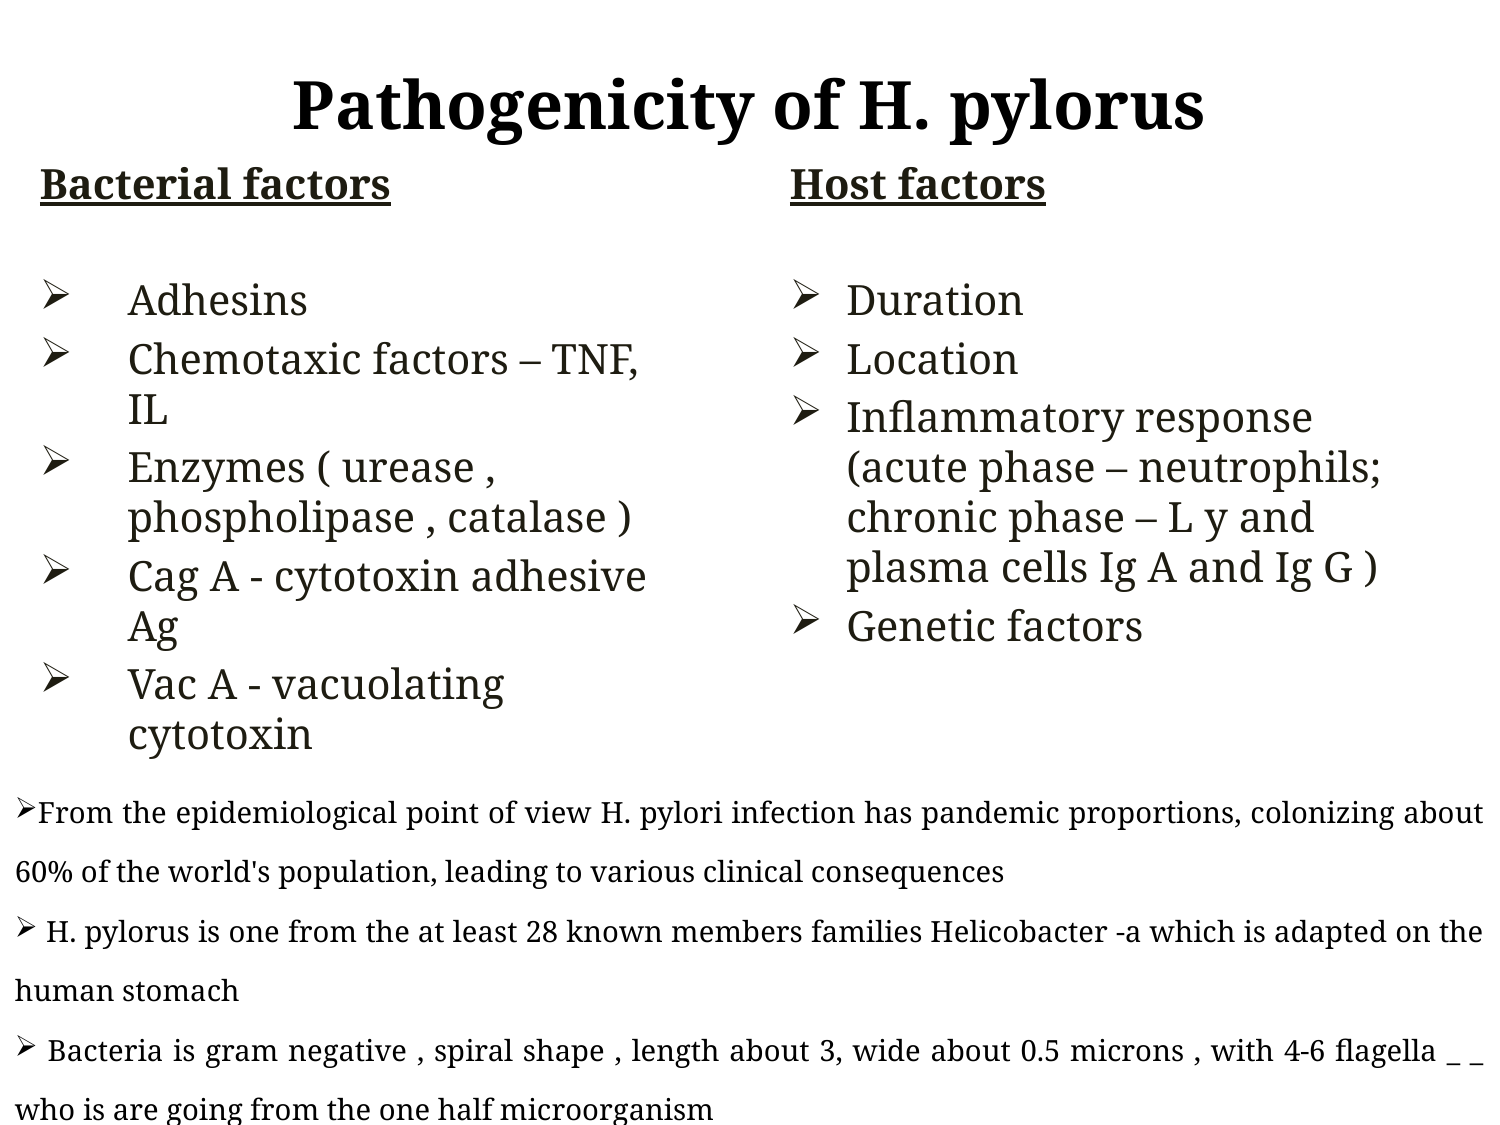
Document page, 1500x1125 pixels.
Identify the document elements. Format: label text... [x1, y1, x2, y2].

title Pathogenicity of H. pylorus [75, 37, 1425, 168]
list Bacterial factors Adhesins Chemotaxic factors – TNF, IL Enzymes ( urease , phospholipase , catalase ) Cag A - cytotoxin adhesive Ag Vac A - vacuolating cytotoxin [24, 149, 688, 762]
text_box From the epidemiological point of view H. pylori infection has pandemic proportions, colonizing about 60% of the world's population, leading to various clinical consequences H. pylorus is one from the at least 28 known members families Helicobacter -a which is adapted on the human stomach Bacteria is gram negative , spiral shape , length about 3, wide about 0.5 microns , with 4-6 flagella _ _ who is are going from the one half microorganism [0, 762, 1500, 1125]
list Host factors Duration Location Inflammatory response (acute phase – neutrophils; chronic phase – L y and plasma cells Ig A and Ig G ) Genetic factors [774, 149, 1438, 762]
